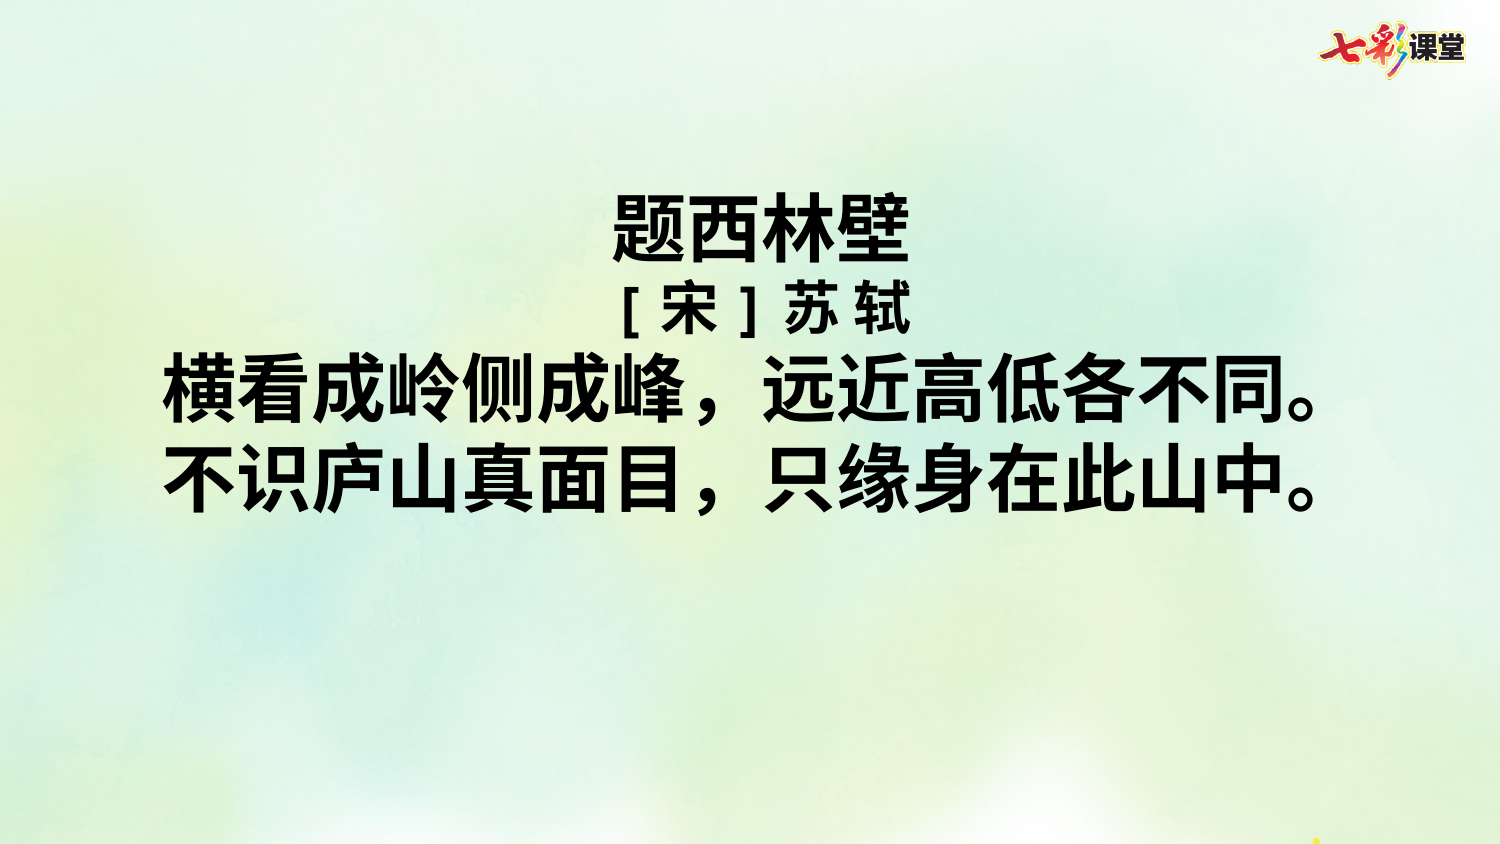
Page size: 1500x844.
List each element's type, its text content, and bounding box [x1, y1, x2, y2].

picture [0, 0, 1500, 844]
text_box 题西林壁 [宋]苏 轼 横看成岭侧成峰，远近高低各不同。 不识庐山真面目，只缘身在此山中。 [135, 173, 1388, 529]
